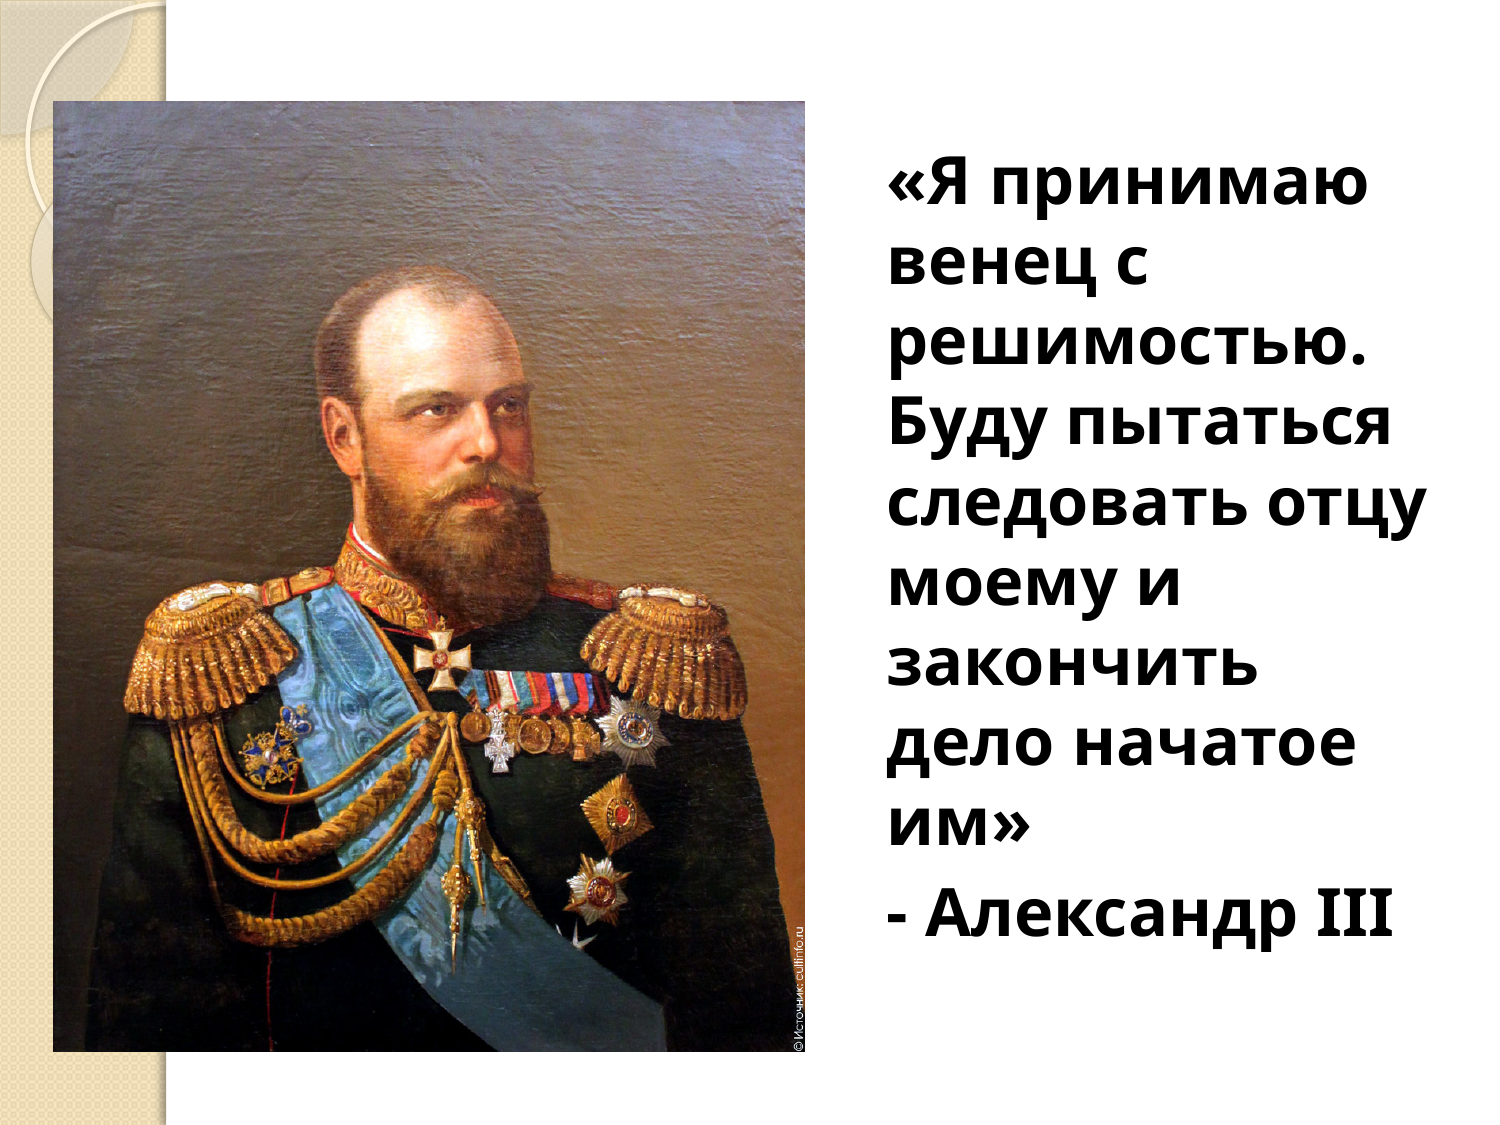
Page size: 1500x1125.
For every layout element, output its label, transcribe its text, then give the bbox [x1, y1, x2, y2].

picture [52, 101, 805, 1052]
subtitle «Я принимаю венец с решимостью. Буду пытаться следовать отцу моему и закончить дело начатое им» - Александр III [868, 0, 1447, 976]
